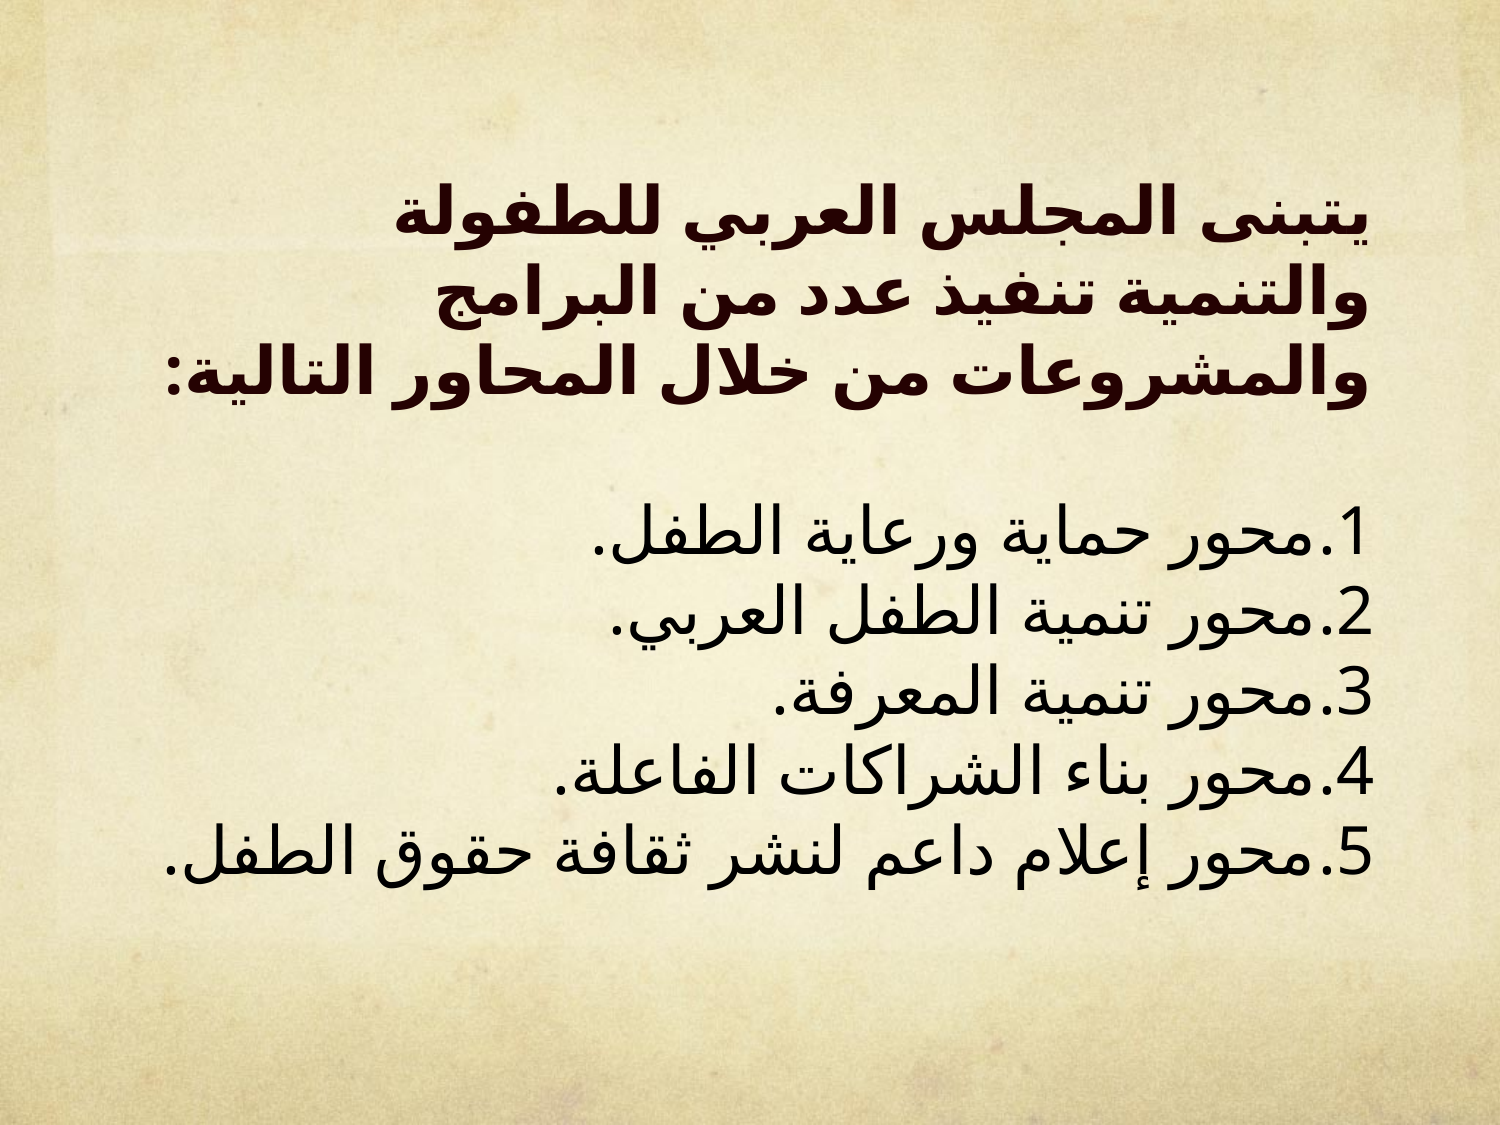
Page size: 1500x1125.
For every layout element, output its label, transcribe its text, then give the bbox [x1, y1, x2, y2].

picture [0, 0, 1500, 1125]
text_box يتبنى المجلس العربي للطفولة والتنمية تنفيذ عدد من البرامج والمشروعات من خلال المحاور التالية: محور حماية ورعاية الطفل. محور تنمية الطفل العربي. محور تنمية المعرفة. محور بناء الشراكات الفاعلة. محور إعلام داعم لنشر ثقافة حقوق الطفل. [112, 160, 1388, 896]
